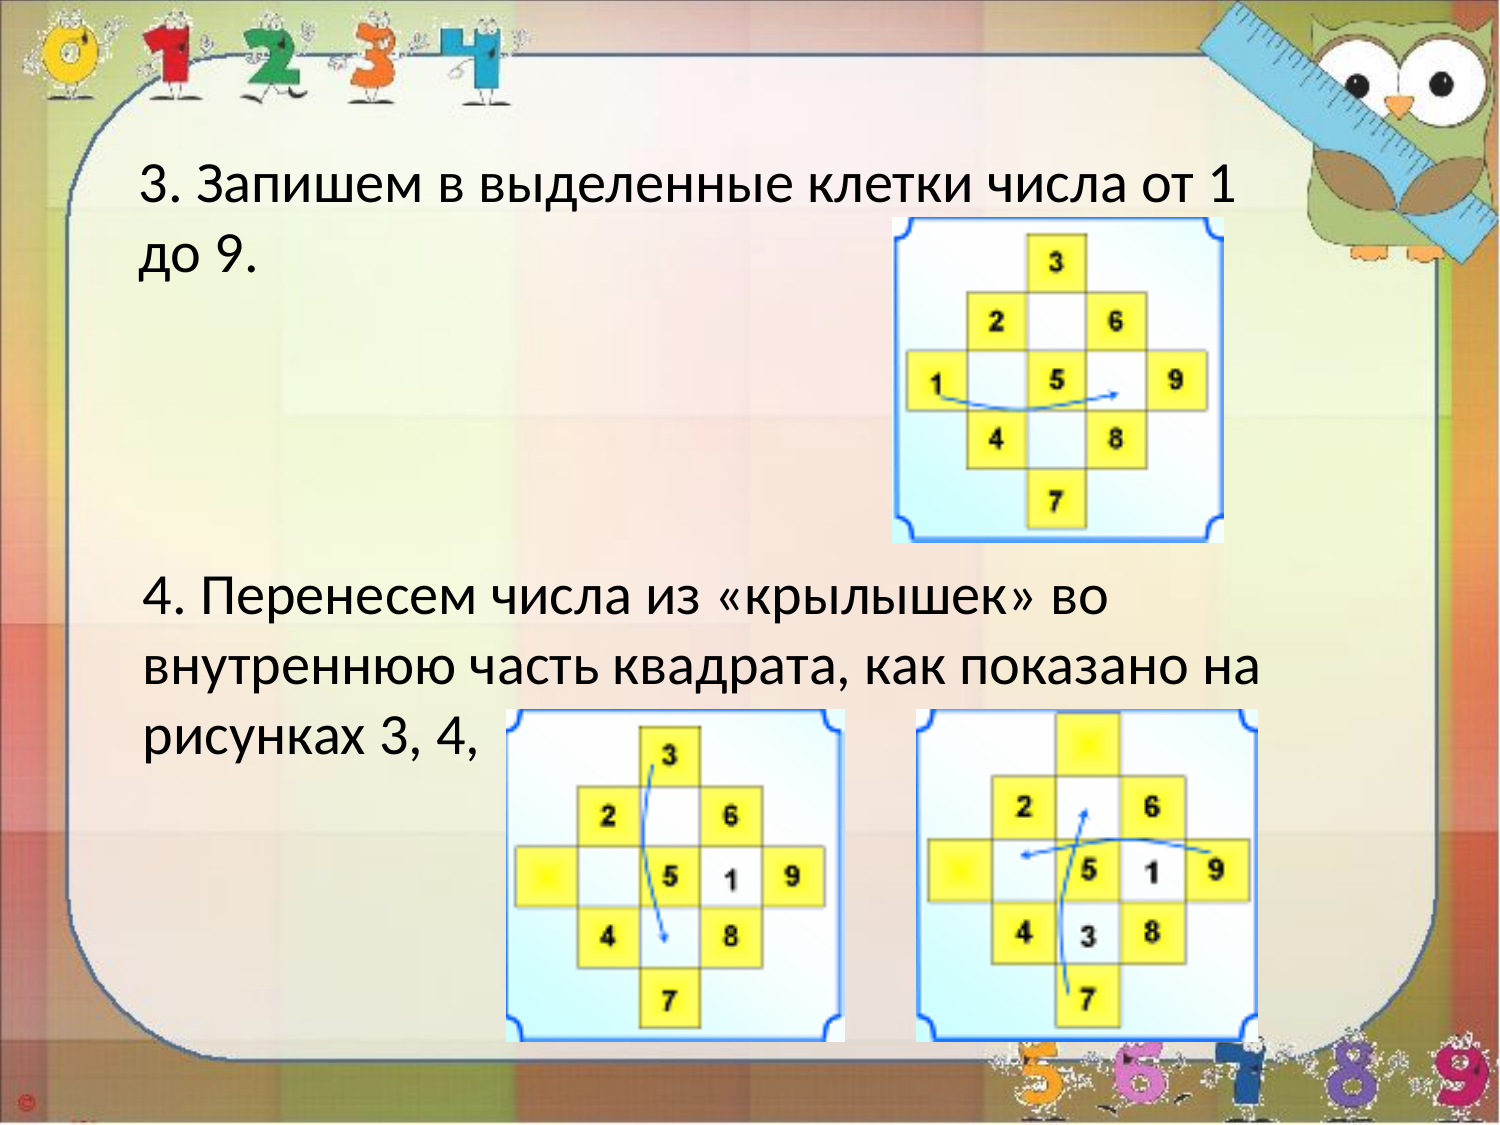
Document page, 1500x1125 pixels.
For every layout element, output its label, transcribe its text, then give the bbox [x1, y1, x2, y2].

text_box 4. Перенесем числа из «крылышек» во внутреннюю часть квадрата, как показано на рисунках 3, 4, [128, 549, 1405, 774]
picture [892, 217, 1224, 543]
picture [916, 709, 1259, 1043]
text_box 3. Запишем в выделенные клетки числа от 1 до 9. [123, 137, 1282, 292]
picture [506, 709, 845, 1043]
